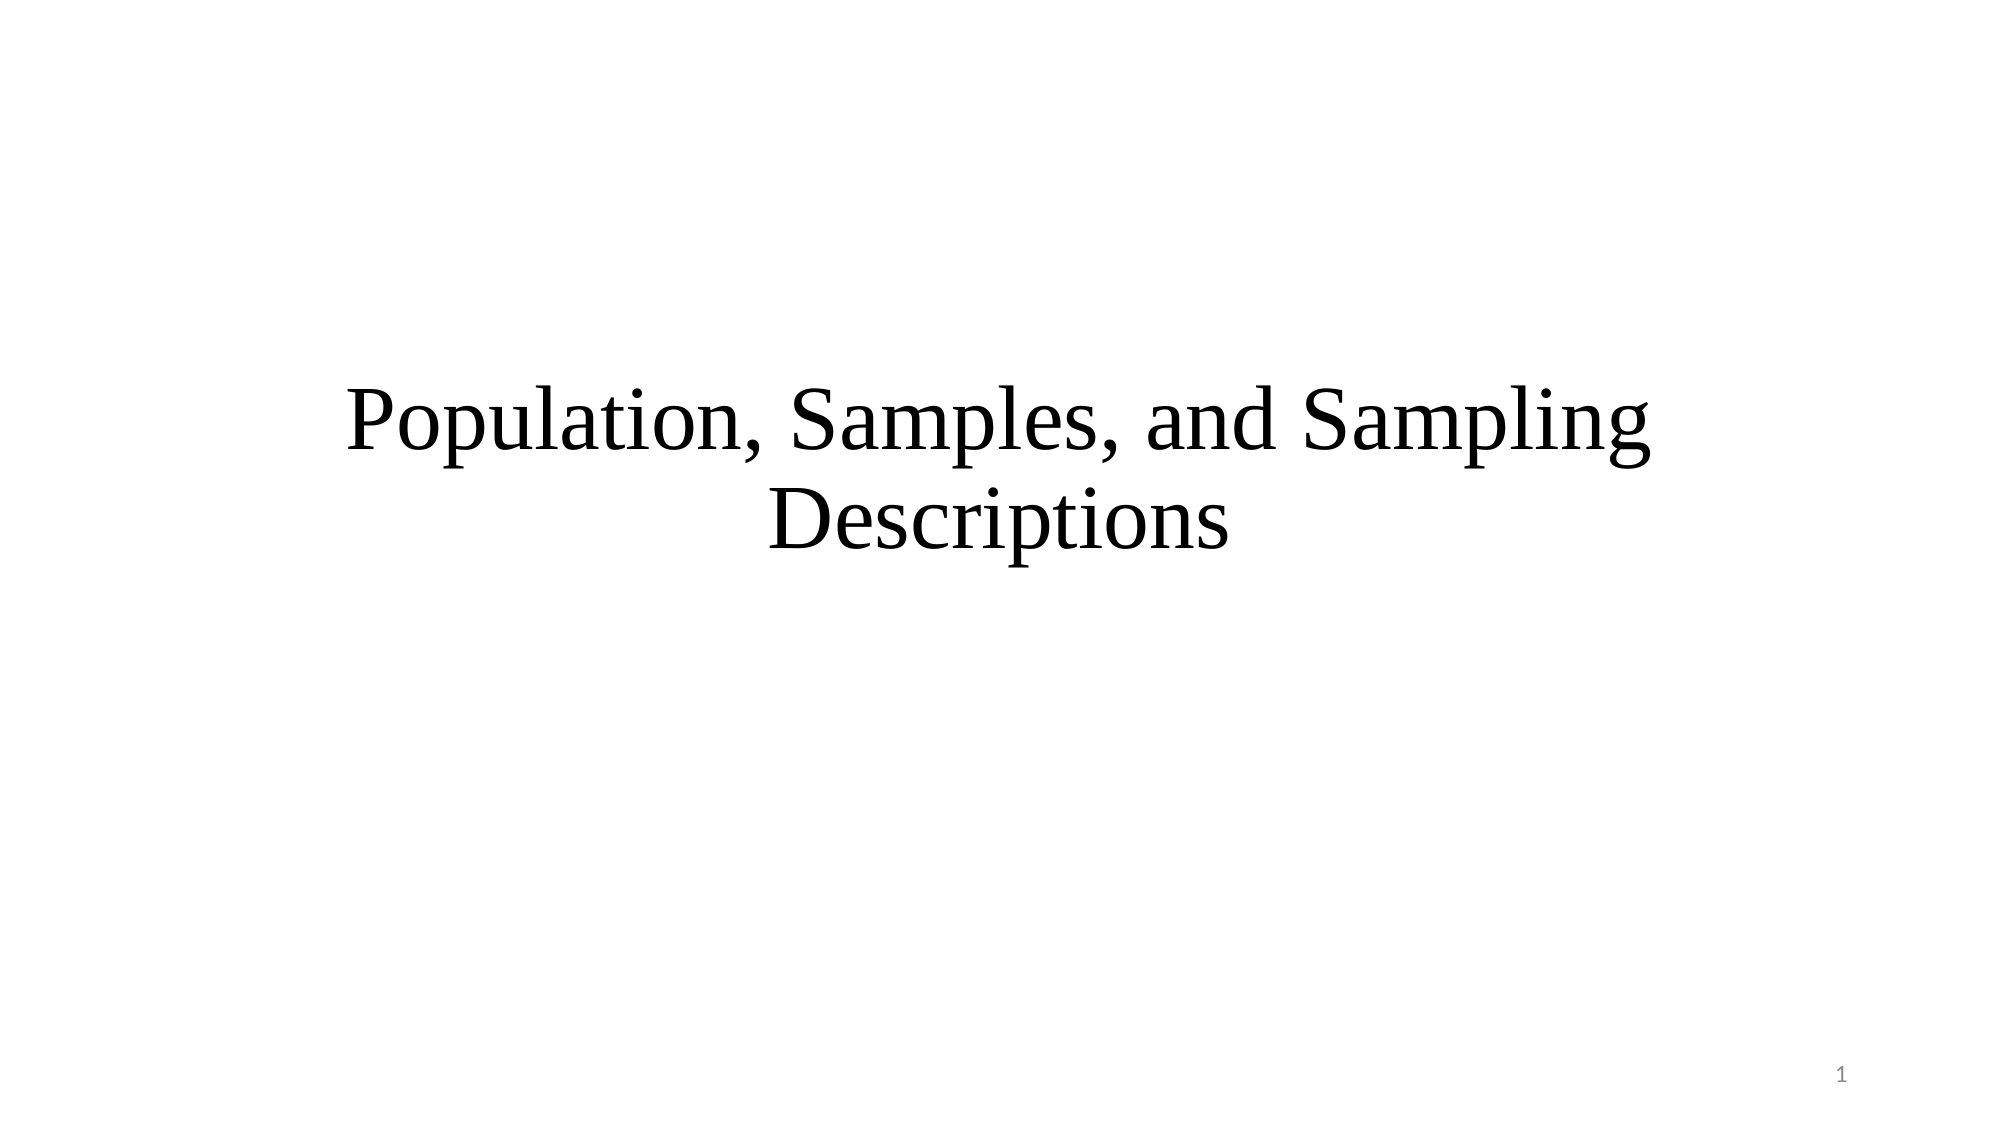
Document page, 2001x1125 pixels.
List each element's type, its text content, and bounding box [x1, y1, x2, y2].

title Population, Samples, and Sampling Descriptions [249, 184, 1750, 576]
slide_number 1 [1412, 1042, 1863, 1103]
